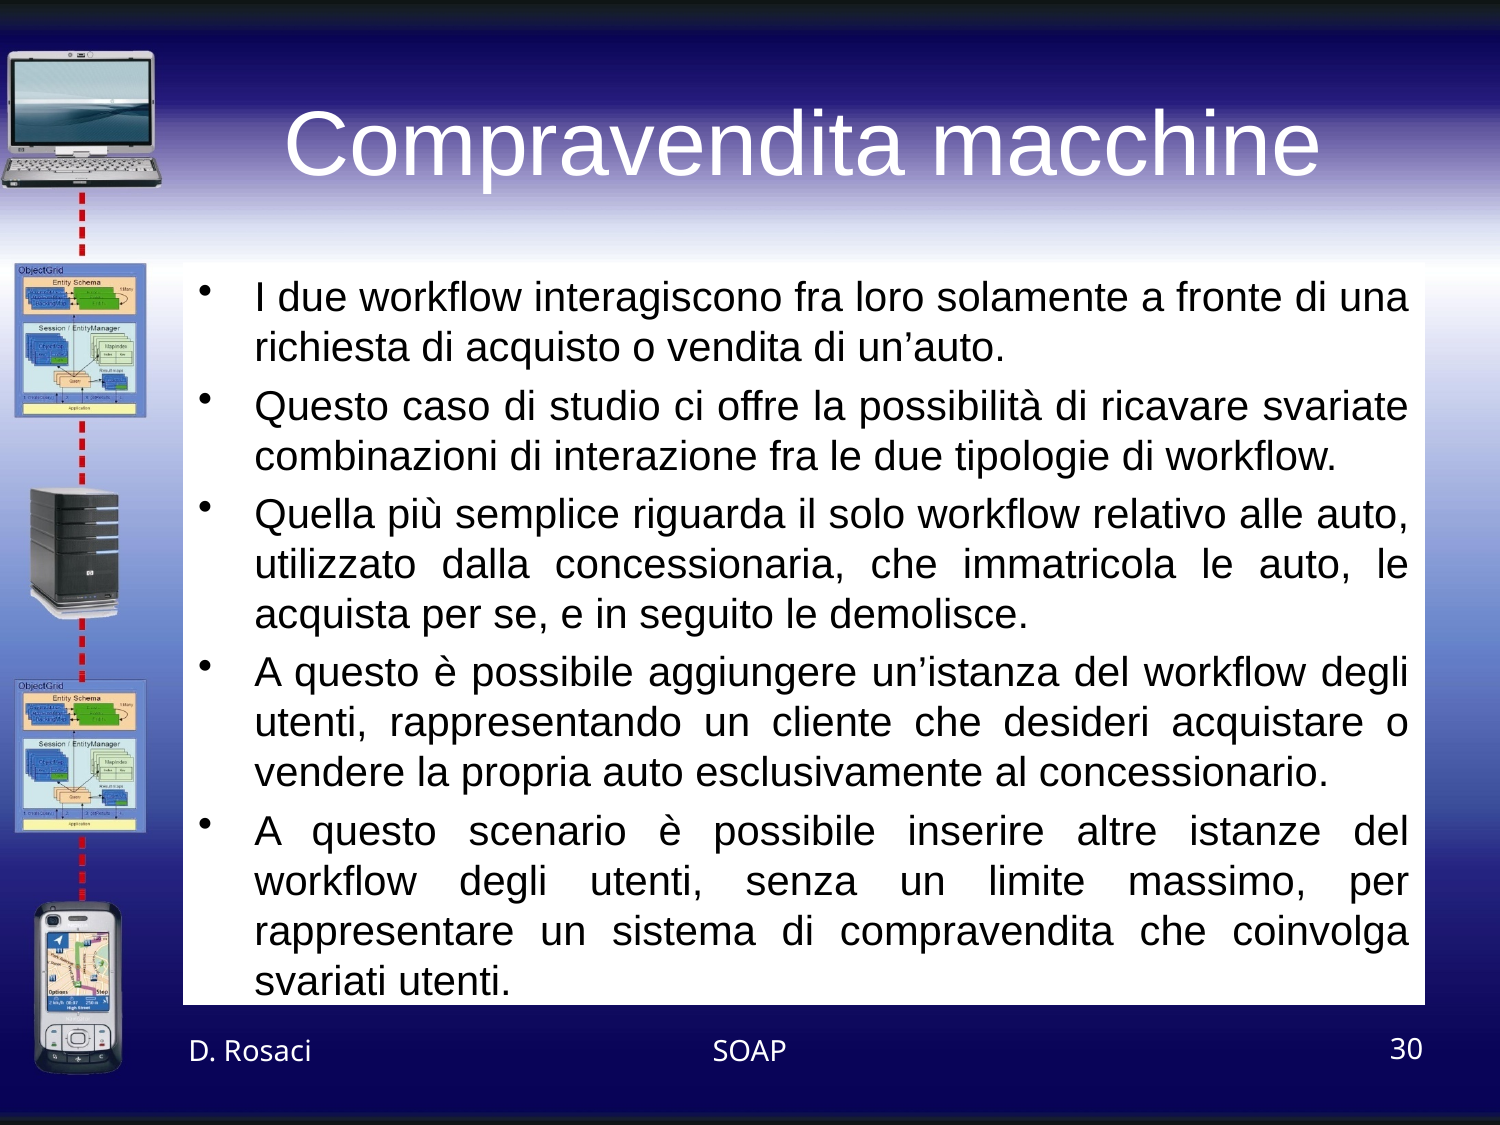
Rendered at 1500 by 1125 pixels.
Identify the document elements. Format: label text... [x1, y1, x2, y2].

slide_number D. Rosaci [74, 1024, 426, 1103]
title Compravendita macchine [182, 44, 1426, 233]
picture [0, 0, 1500, 1125]
footer SOAP [512, 1024, 988, 1103]
list I due workflow interagiscono fra loro solamente a fronte di una richiesta di acquisto o vendita di un’auto. Questo caso di studio ci offre la possibilità di ricavare svariate combinazioni di interazione fra le due tipologie di workflow. Quella più semplice riguarda il solo workflow relativo alle auto, utilizzato dalla concessionaria, che immatricola le auto, le acquista per se, e in seguito le demolisce. A questo è possibile aggiungere un’istanza del workflow degli utenti, rappresentando un cliente che desideri acquistare o vendere la propria auto esclusivamente al concessionario. A questo scenario è possibile inserire altre istanze del workflow degli utenti, senza un limite massimo, per rappresentare un sistema di compravendita che coinvolga svariati utenti. [182, 262, 1426, 1006]
